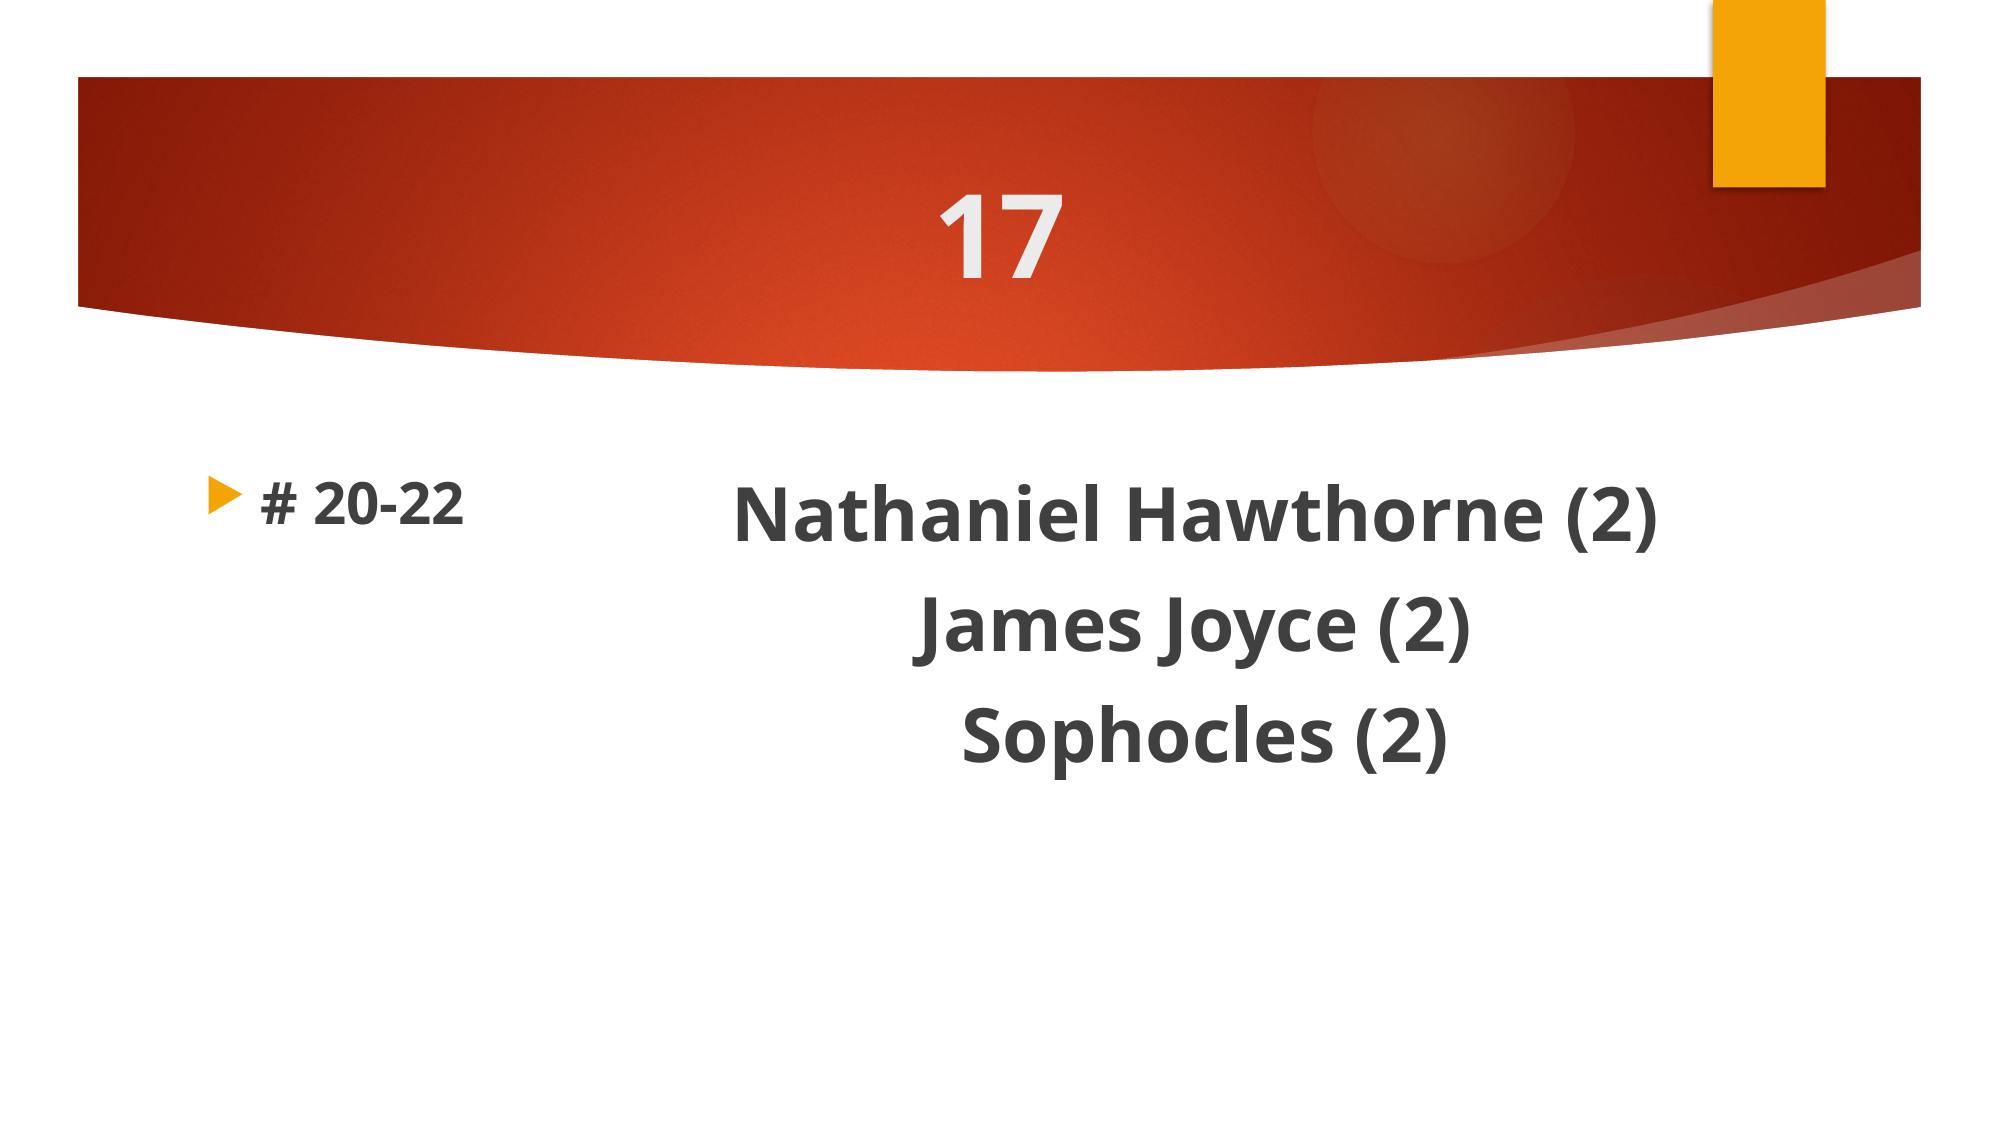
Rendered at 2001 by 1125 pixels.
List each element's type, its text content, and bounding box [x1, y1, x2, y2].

text_box Nathaniel Hawthorne (2) James Joyce (2) Sophocles (2) [576, 458, 1815, 974]
title 17 [281, 155, 1719, 309]
list # 20-22 [189, 458, 484, 578]
